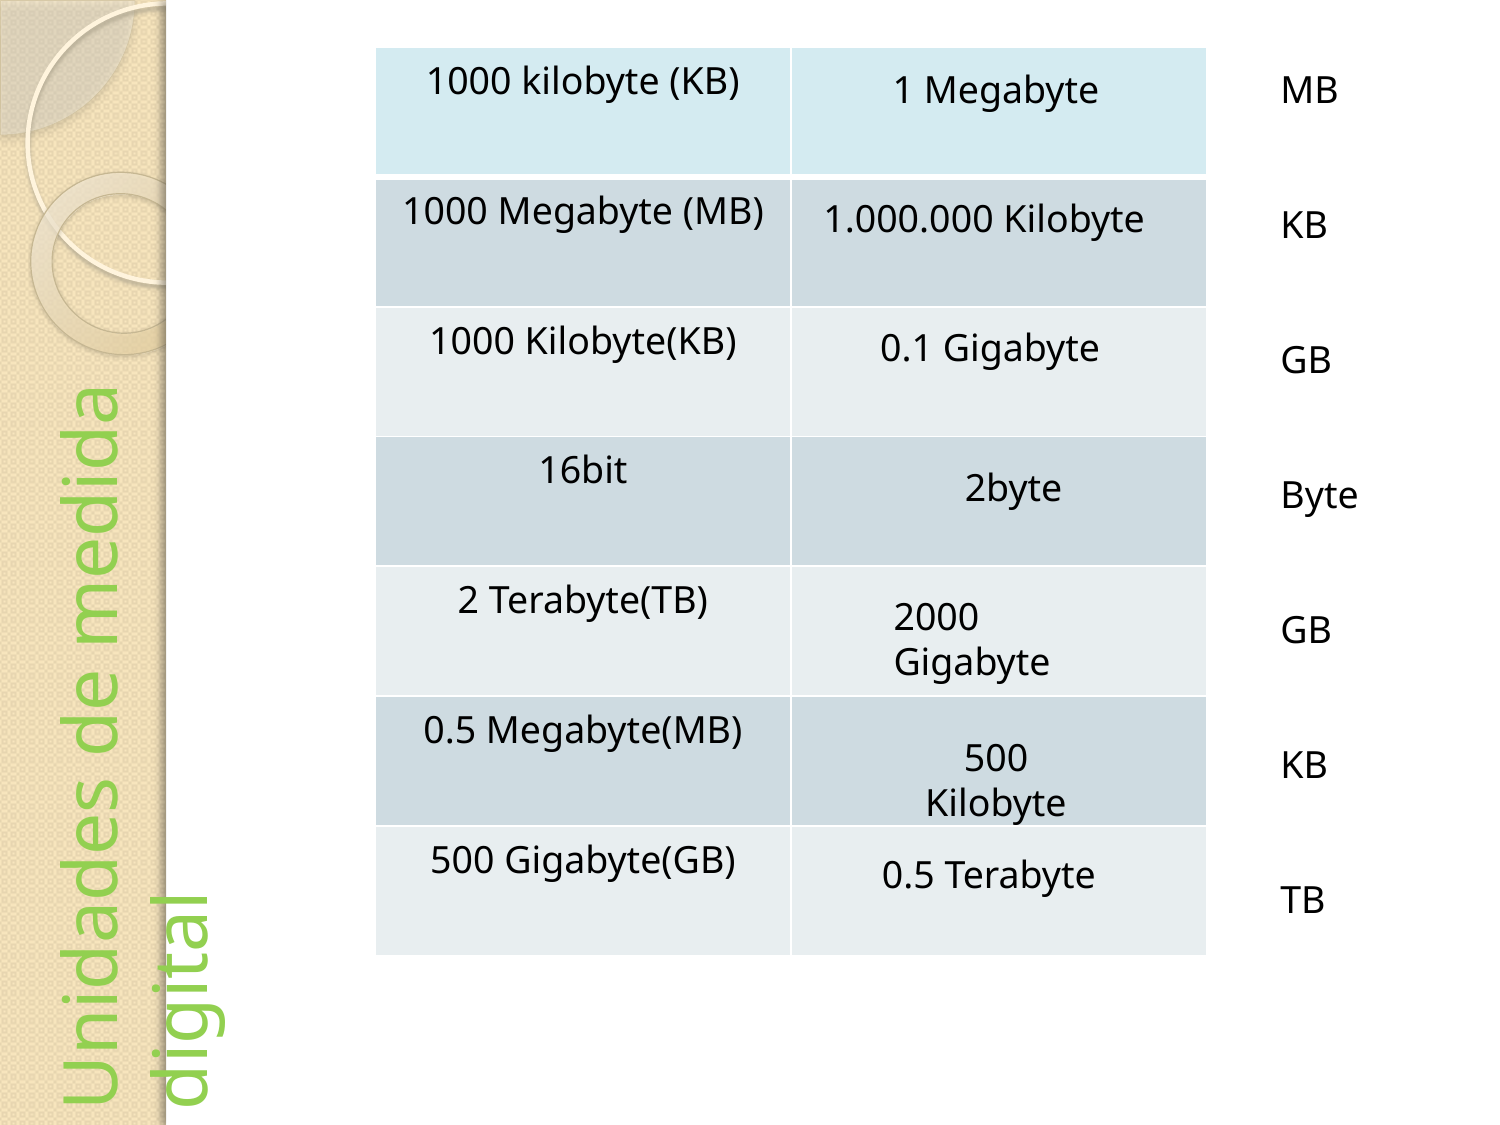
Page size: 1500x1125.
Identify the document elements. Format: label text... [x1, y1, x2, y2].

table_cell [792, 567, 1206, 695]
text_box 0.1 Gigabyte [843, 316, 1137, 377]
text_box 0.5 Terabyte [867, 843, 1184, 949]
table_cell 500 Gigabyte(GB) [376, 827, 790, 955]
table_cell 1000 Megabyte (MB) [376, 180, 790, 306]
text_box 2000 Gigabyte [878, 585, 1137, 736]
table_cell [792, 437, 1206, 565]
text_box MB KB GB Byte GB KB TB [1265, 58, 1383, 929]
table_header 1000 kilobyte (KB) [376, 48, 790, 174]
text_box 1.000.000 Kilobyte [808, 187, 1265, 293]
table_cell [792, 697, 878, 825]
table_cell 1000 Kilobyte(KB) [376, 308, 790, 436]
text_box 500 Kilobyte [878, 726, 1114, 832]
table_cell [1114, 697, 1206, 825]
table_cell [792, 308, 1206, 436]
text_box Unidades de medida digital [35, 269, 230, 1125]
table_cell [792, 180, 1206, 306]
table_cell 0.5 Megabyte(MB) [376, 697, 790, 825]
table_cell 16bit [376, 437, 790, 565]
table_cell 2 Terabyte(TB) [376, 567, 790, 695]
text_box 1 Megabyte [855, 58, 1137, 119]
table_header [792, 48, 1206, 174]
table_cell [792, 827, 1206, 955]
text_box 2byte [902, 456, 1125, 517]
